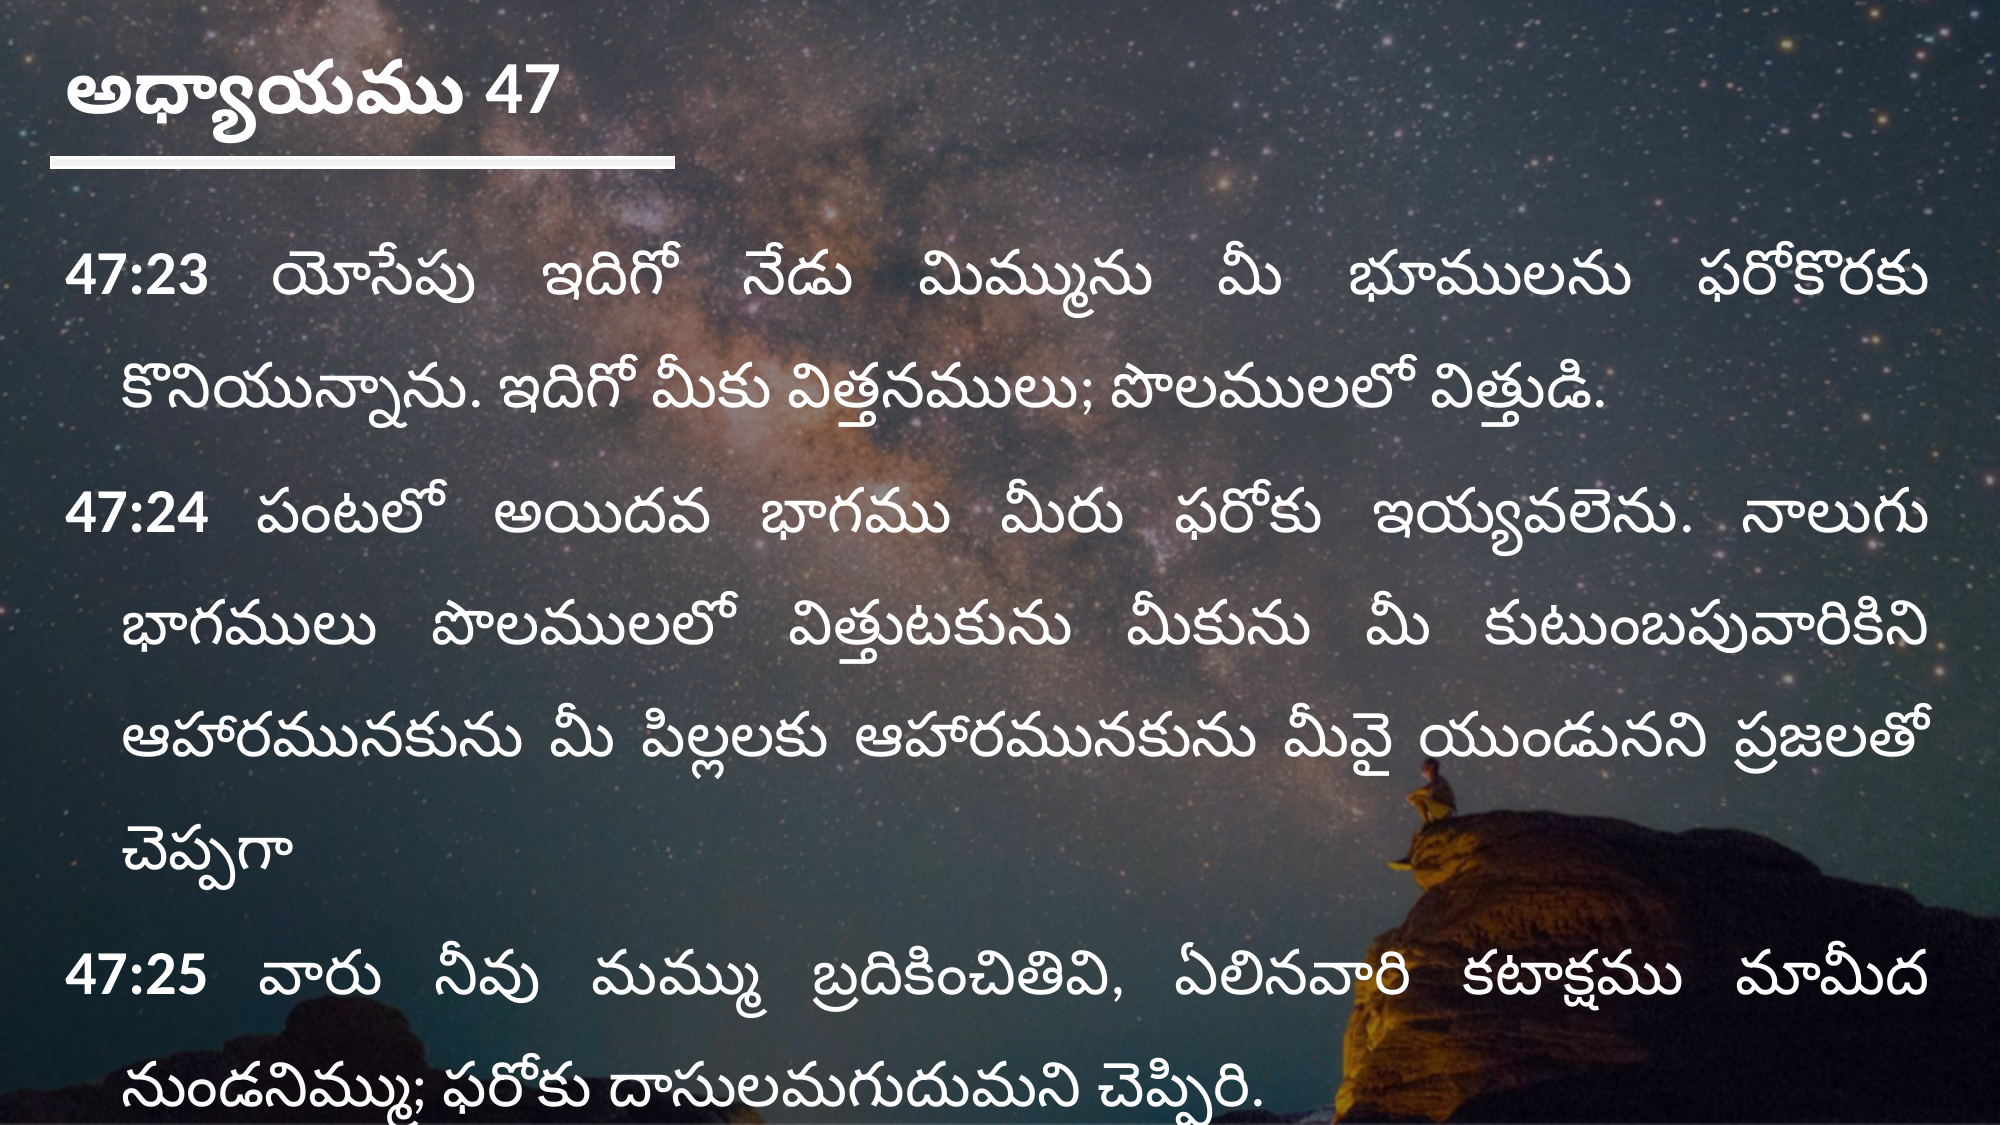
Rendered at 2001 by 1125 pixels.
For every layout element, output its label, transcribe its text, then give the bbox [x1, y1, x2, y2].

list 47:23 యోసేపు ఇదిగో నేడు మిమ్మును మీ భూములను ఫరోకొరకు కొనియున్నాను. ఇదిగో మీకు విత్తనములు; పొలములలో విత్తుడి. 47:24 పంటలో అయిదవ భాగము మీరు ఫరోకు ఇయ్యవలెను. నాలుగు భాగములు పొలములలో విత్తుటకును మీకును మీ కుటుంబపువారికిని ఆహారమునకును మీ పిల్లలకు ఆహారమునకును మీవై యుండునని ప్రజలతో చెప్పగా 47:25 వారు నీవు మమ్ము బ్రదికించితివి, ఏలినవారి కటాక్షము మామీద నుండనిమ్ము; ఫరోకు దాసులమగుదుమని చెప్పిరి. [50, 187, 1946, 1063]
picture [0, 0, 2000, 1125]
title అధ్యాయము 47 [50, 0, 1925, 167]
